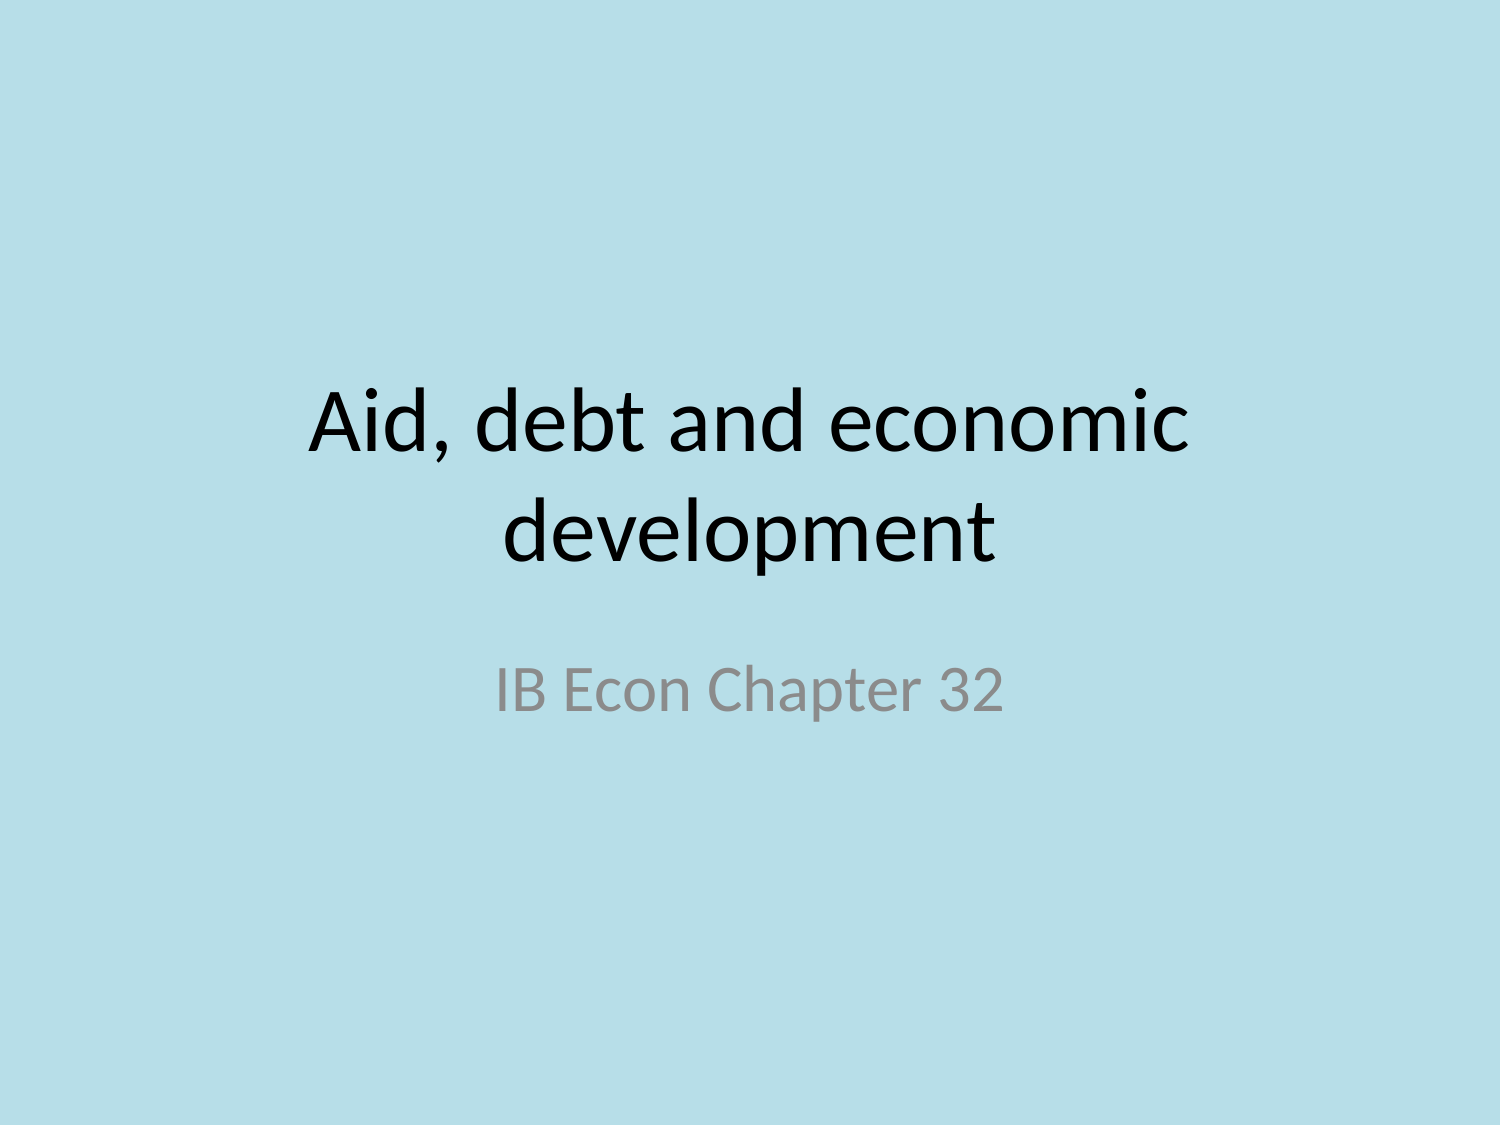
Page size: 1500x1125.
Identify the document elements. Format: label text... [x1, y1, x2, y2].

subtitle IB Econ Chapter 32 [225, 637, 1275, 925]
title Aid, debt and economic development [112, 349, 1388, 591]
